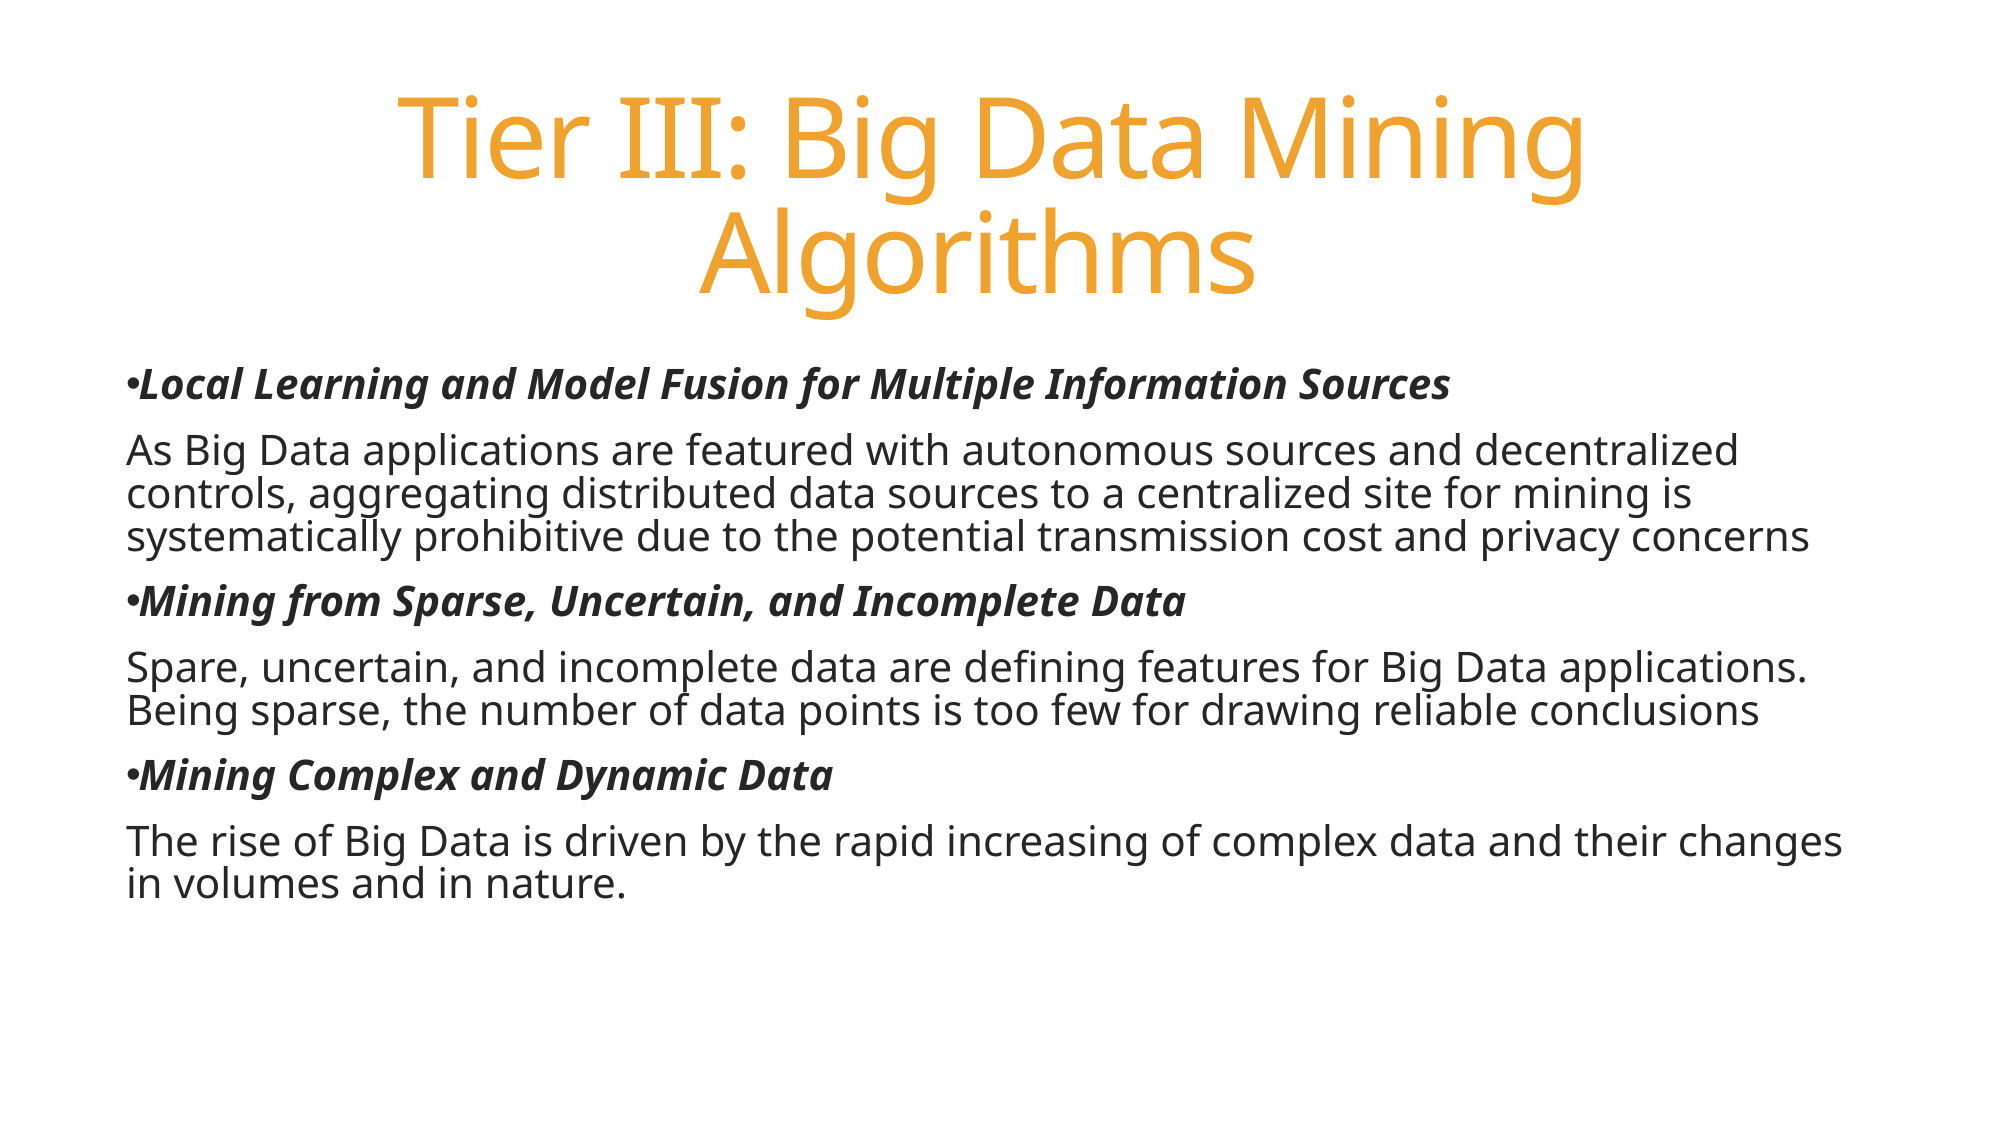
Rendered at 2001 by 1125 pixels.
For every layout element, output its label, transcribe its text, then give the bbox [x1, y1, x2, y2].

list Local Learning and Model Fusion for Multiple Information Sources As Big Data applications are featured with autonomous sources and decentralized controls, aggregating distributed data sources to a centralized site for mining is systematically prohibitive due to the potential transmission cost and privacy concerns Mining from Sparse, Uncertain, and Incomplete Data Spare, uncertain, and incomplete data are defining features for Big Data applications. Being sparse, the number of data points is too few for drawing reliable conclusions Mining Complex and Dynamic Data The rise of Big Data is driven by the rapid increasing of complex data and their changes in volumes and in nature. [110, 358, 1875, 976]
title Tier III: Big Data Mining Algorithms [109, 65, 1877, 338]
